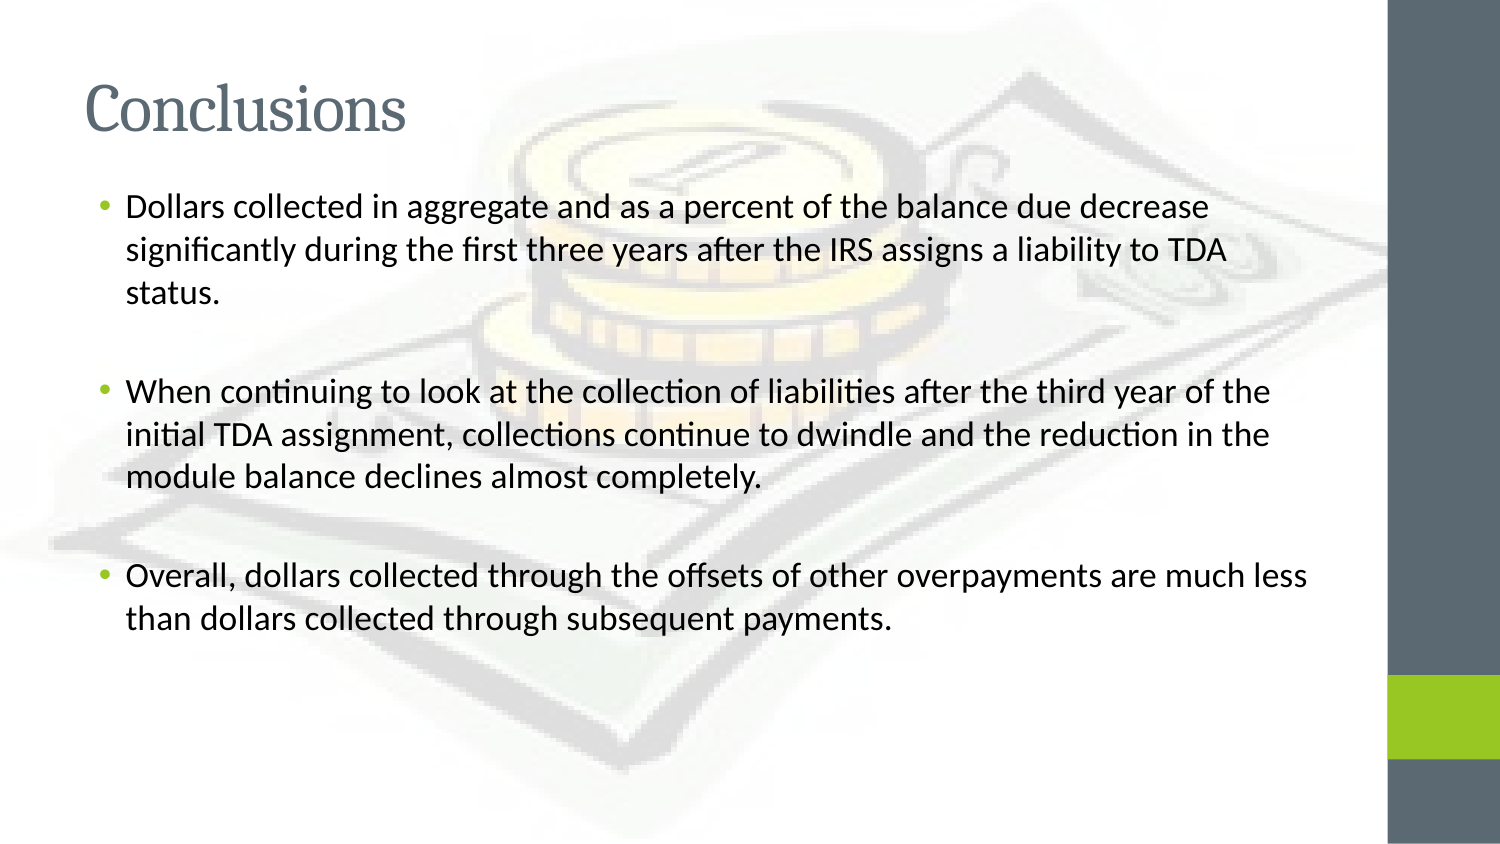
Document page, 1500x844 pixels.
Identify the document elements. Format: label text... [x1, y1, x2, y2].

list Dollars collected in aggregate and as a percent of the balance due decrease significantly during the first three years after the IRS assigns a liability to TDA status. When continuing to look at the collection of liabilities after the third year of the initial TDA assignment, collections continue to dwindle and the reduction in the module balance declines almost completely. Overall, dollars collected through the offsets of other overpayments are much less than dollars collected through subsequent payments. [75, 178, 1325, 788]
title Conclusions [75, 33, 1325, 175]
